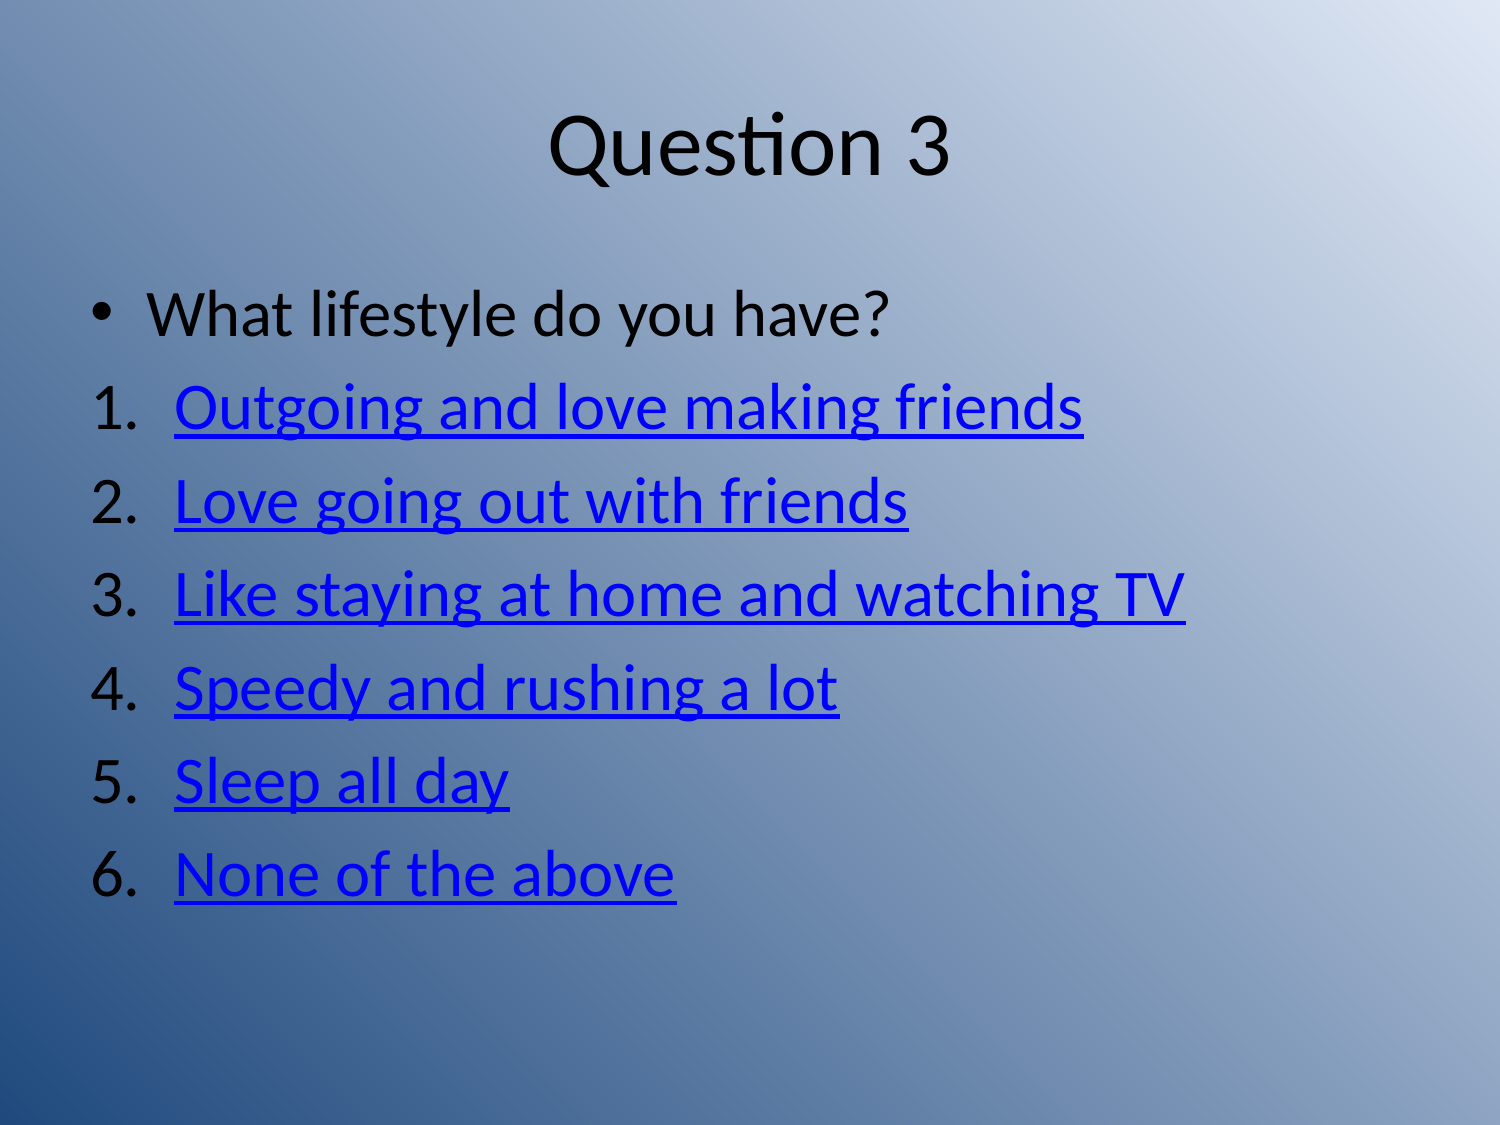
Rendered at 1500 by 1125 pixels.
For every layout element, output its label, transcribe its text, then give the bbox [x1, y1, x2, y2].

title Question 3 [75, 45, 1425, 233]
list What lifestyle do you have? Outgoing and love making friends Love going out with friends Like staying at home and watching TV Speedy and rushing a lot Sleep all day None of the above [75, 262, 1425, 1005]
